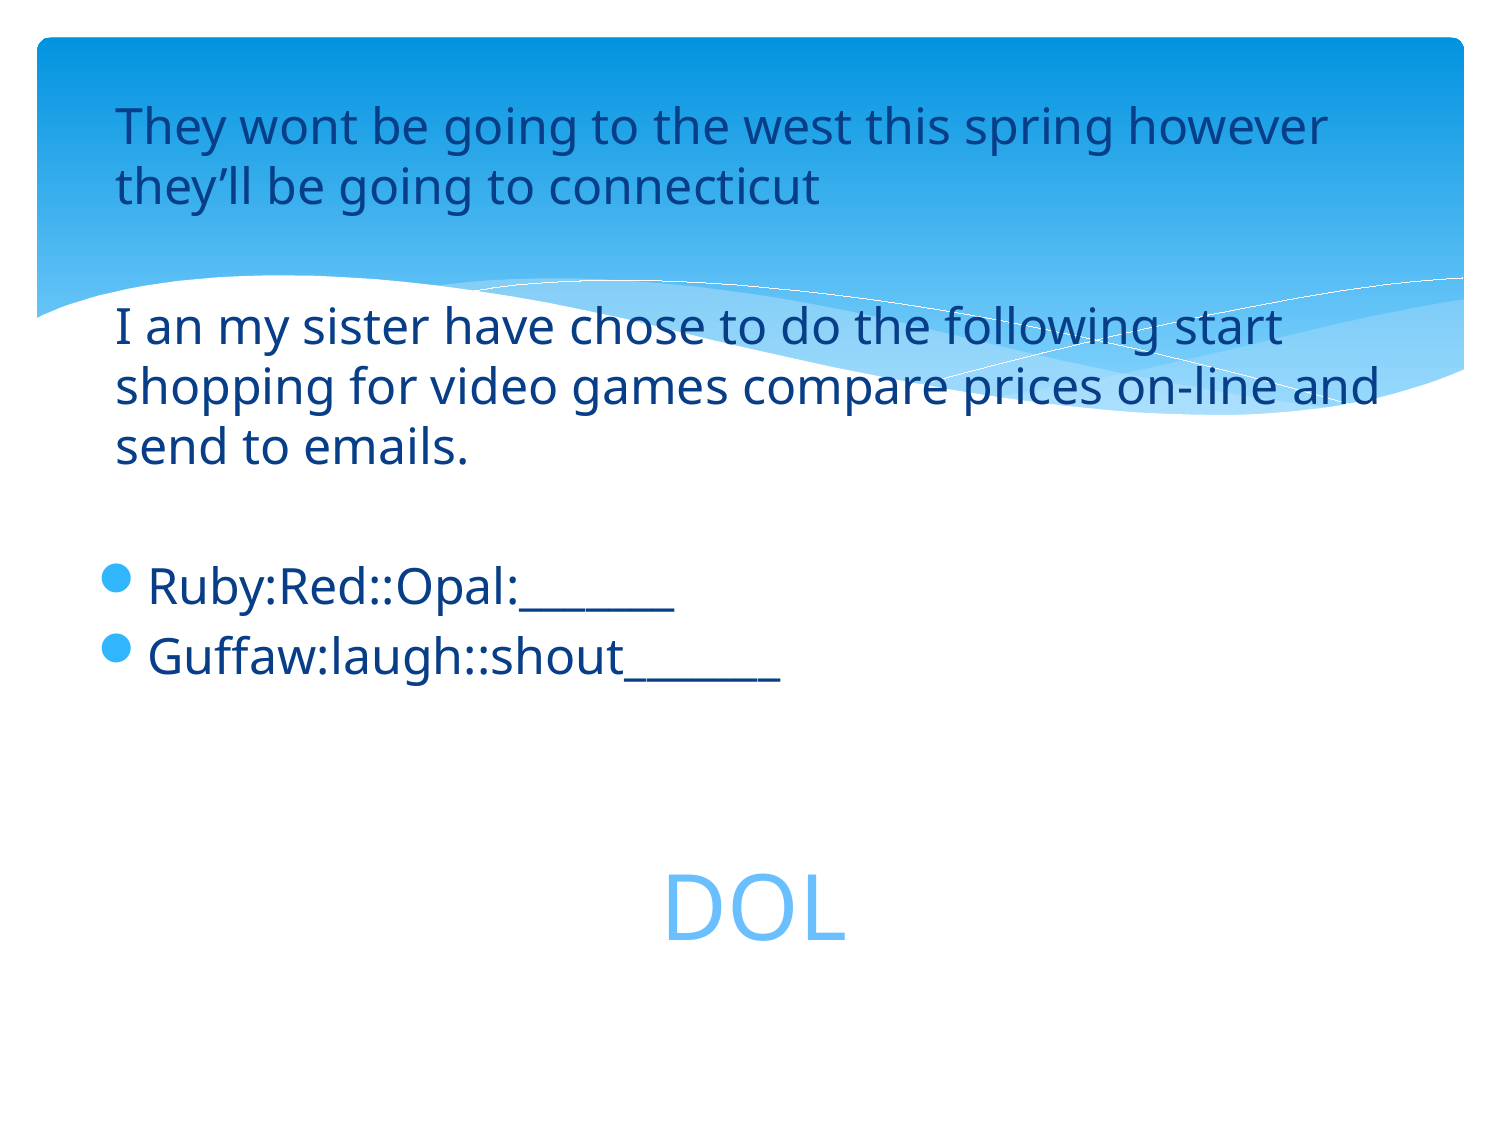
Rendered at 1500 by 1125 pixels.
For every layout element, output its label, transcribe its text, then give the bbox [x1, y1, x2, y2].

title DOL [82, 817, 1425, 991]
list They wont be going to the west this spring however they’ll be going to connecticut I an my sister have chose to do the following start shopping for video games compare prices on-line and send to emails. Ruby:Red::Opal:_______ Guffaw:laugh::shout_______ [82, 86, 1425, 774]
